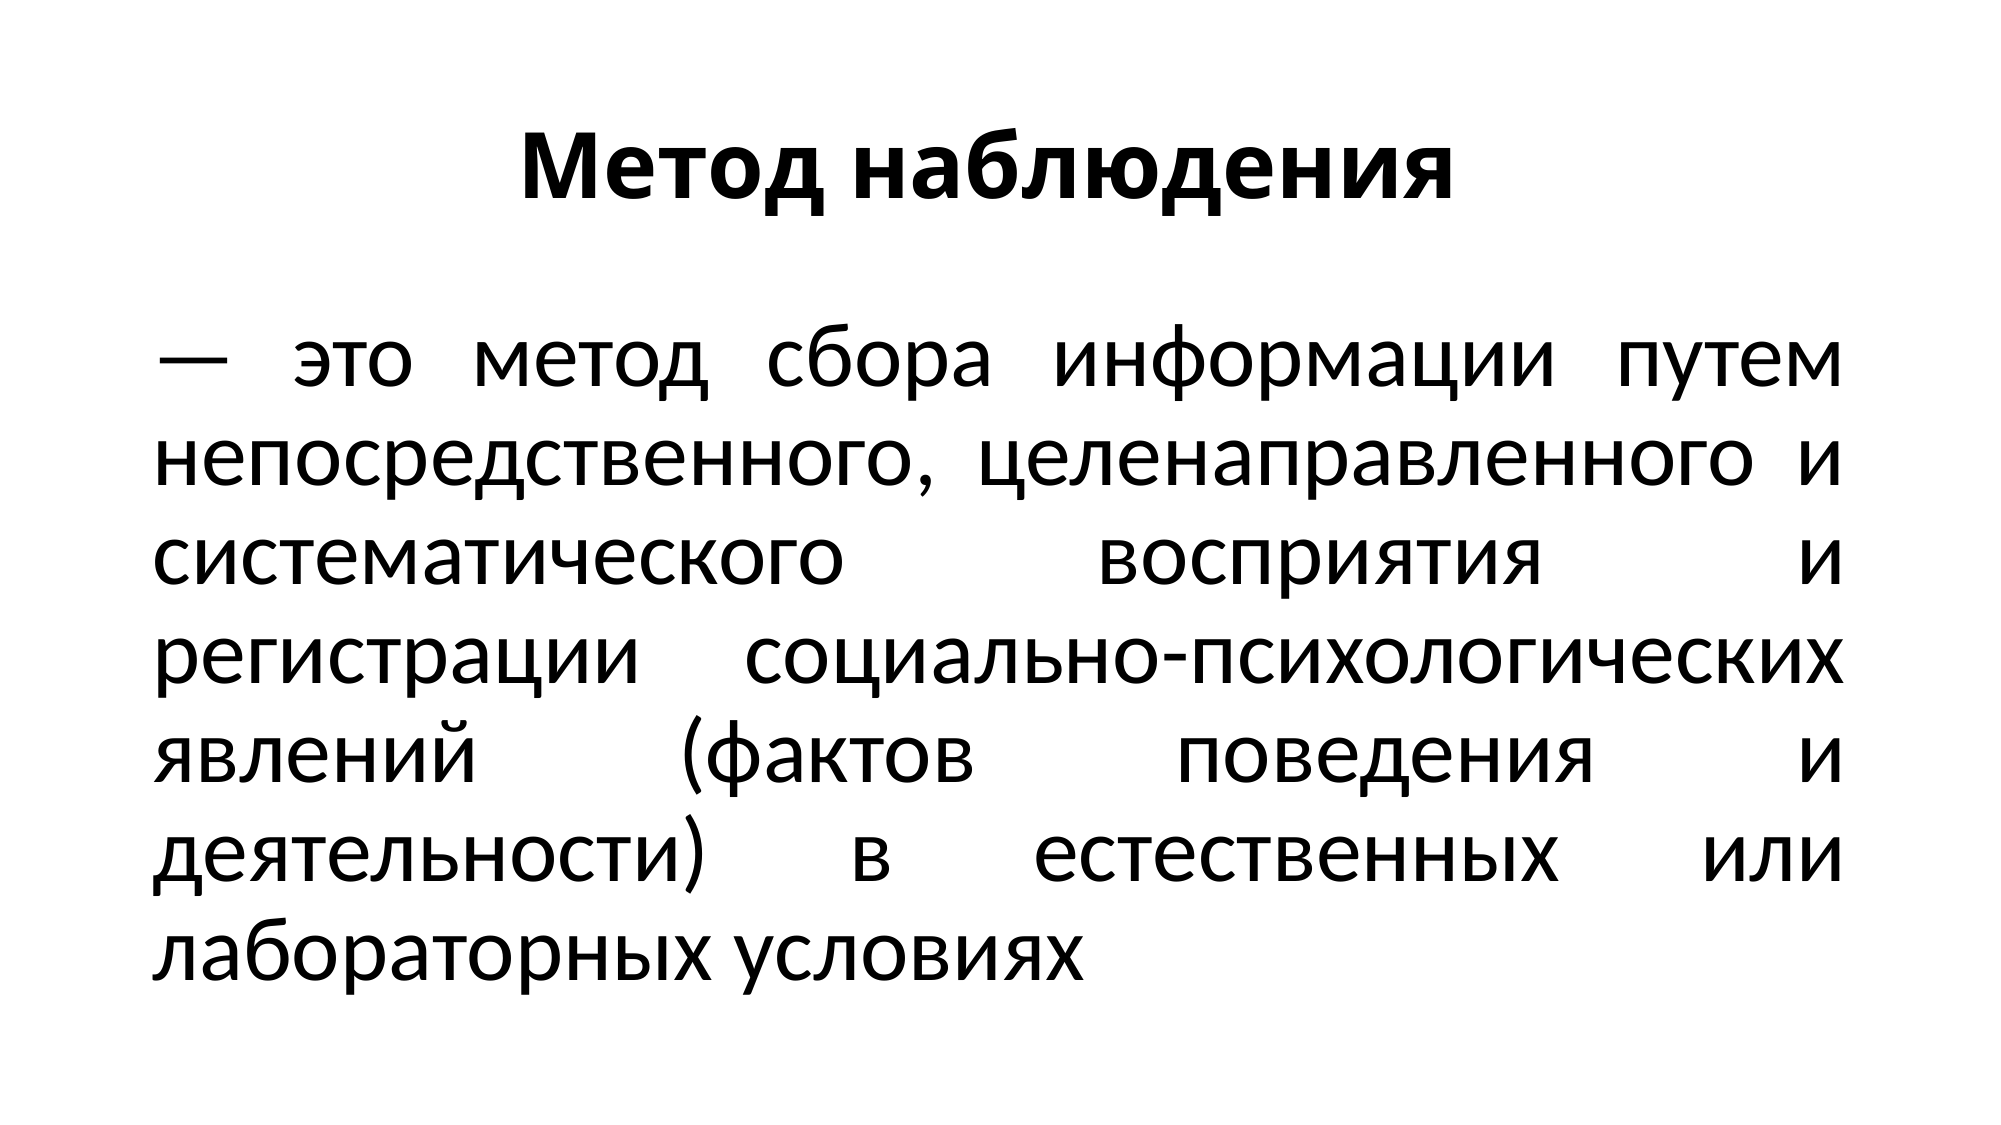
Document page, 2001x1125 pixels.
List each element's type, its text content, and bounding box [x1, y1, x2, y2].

title Метод наблюдения [137, 59, 1863, 278]
list — это метод сбора информации путем непосредственного, целенаправленного и систематического восприятия и регистрации социально-психологических явлений (фактов поведения и деятельности) в естественных или лабораторных условиях [137, 299, 1863, 1014]
